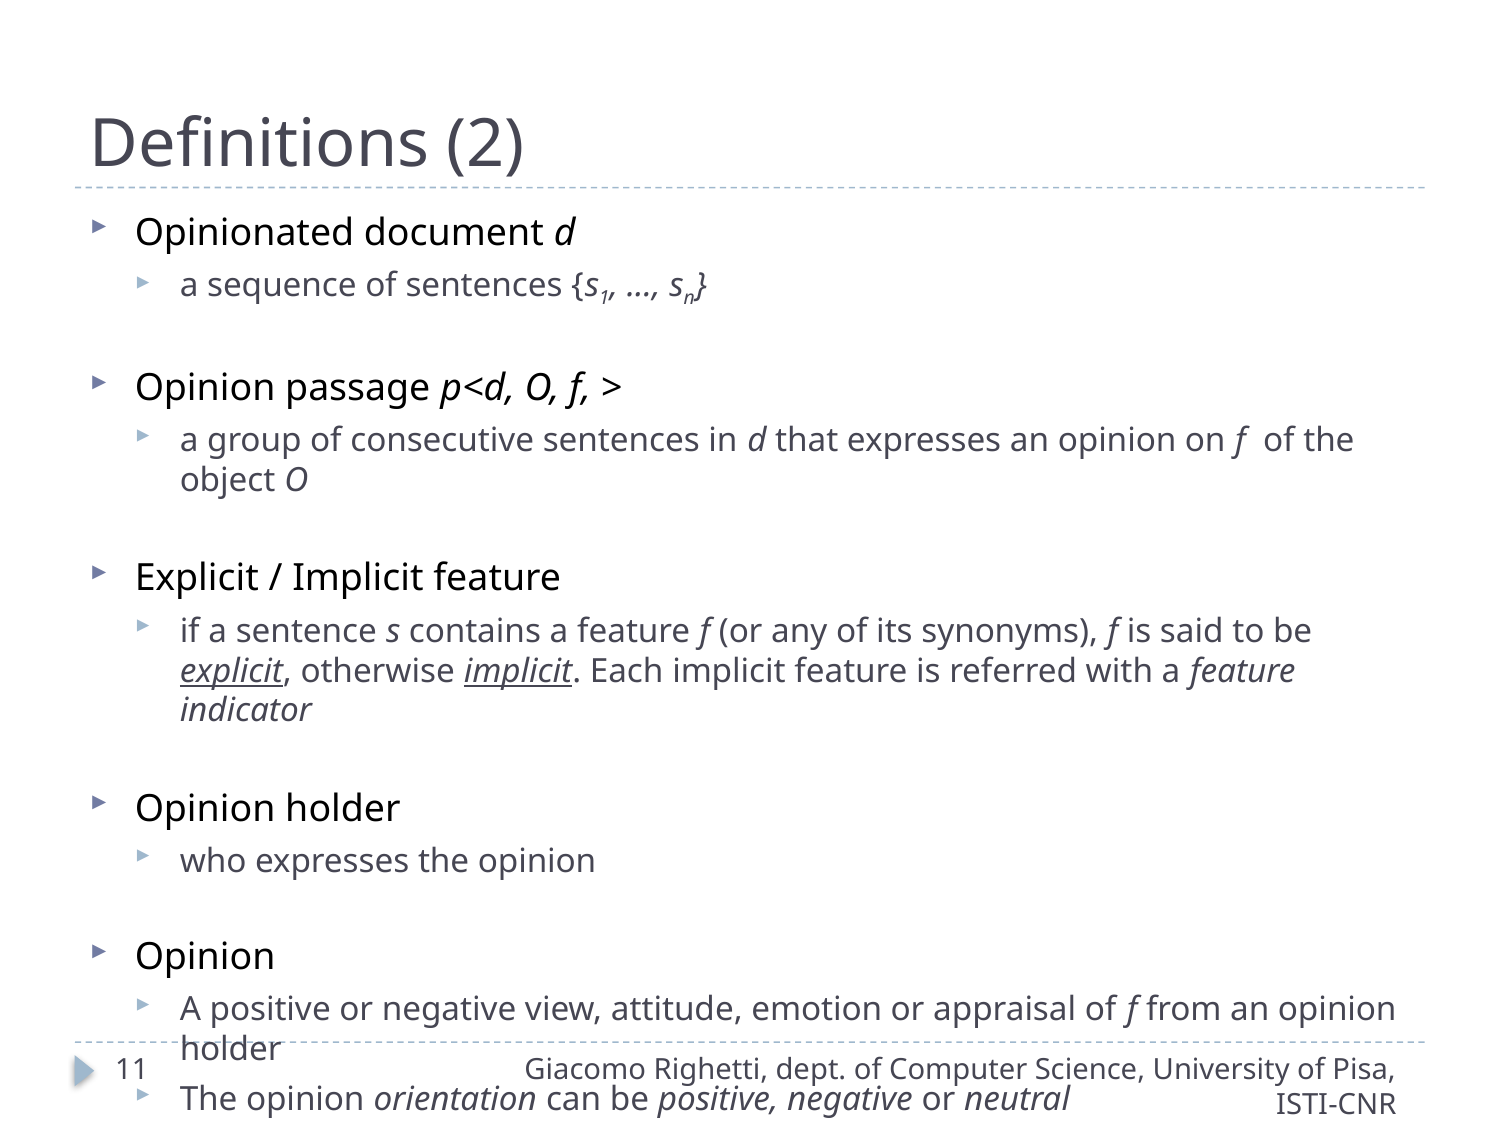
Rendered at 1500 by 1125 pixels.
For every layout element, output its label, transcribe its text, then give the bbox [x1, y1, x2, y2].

list Opinionated document d a sequence of sentences {s1, ..., sn} Opinion passage p<d, O, f, > a group of consecutive sentences in d that expresses an opinion on f of the object O Explicit / Implicit feature if a sentence s contains a feature f (or any of its synonyms), f is said to be explicit, otherwise implicit. Each implicit feature is referred with a feature indicator Opinion holder who expresses the opinion Opinion A positive or negative view, attitude, emotion or appraisal of f from an opinion holder The opinion orientation can be positive, negative or neutral [75, 200, 1425, 1010]
footer Giacomo Righetti, dept. of Computer Science, University of Pisa, ISTI-CNR [475, 1042, 1412, 1103]
slide_number 11 [100, 1042, 426, 1103]
title Definitions (2) [75, 24, 1425, 188]
